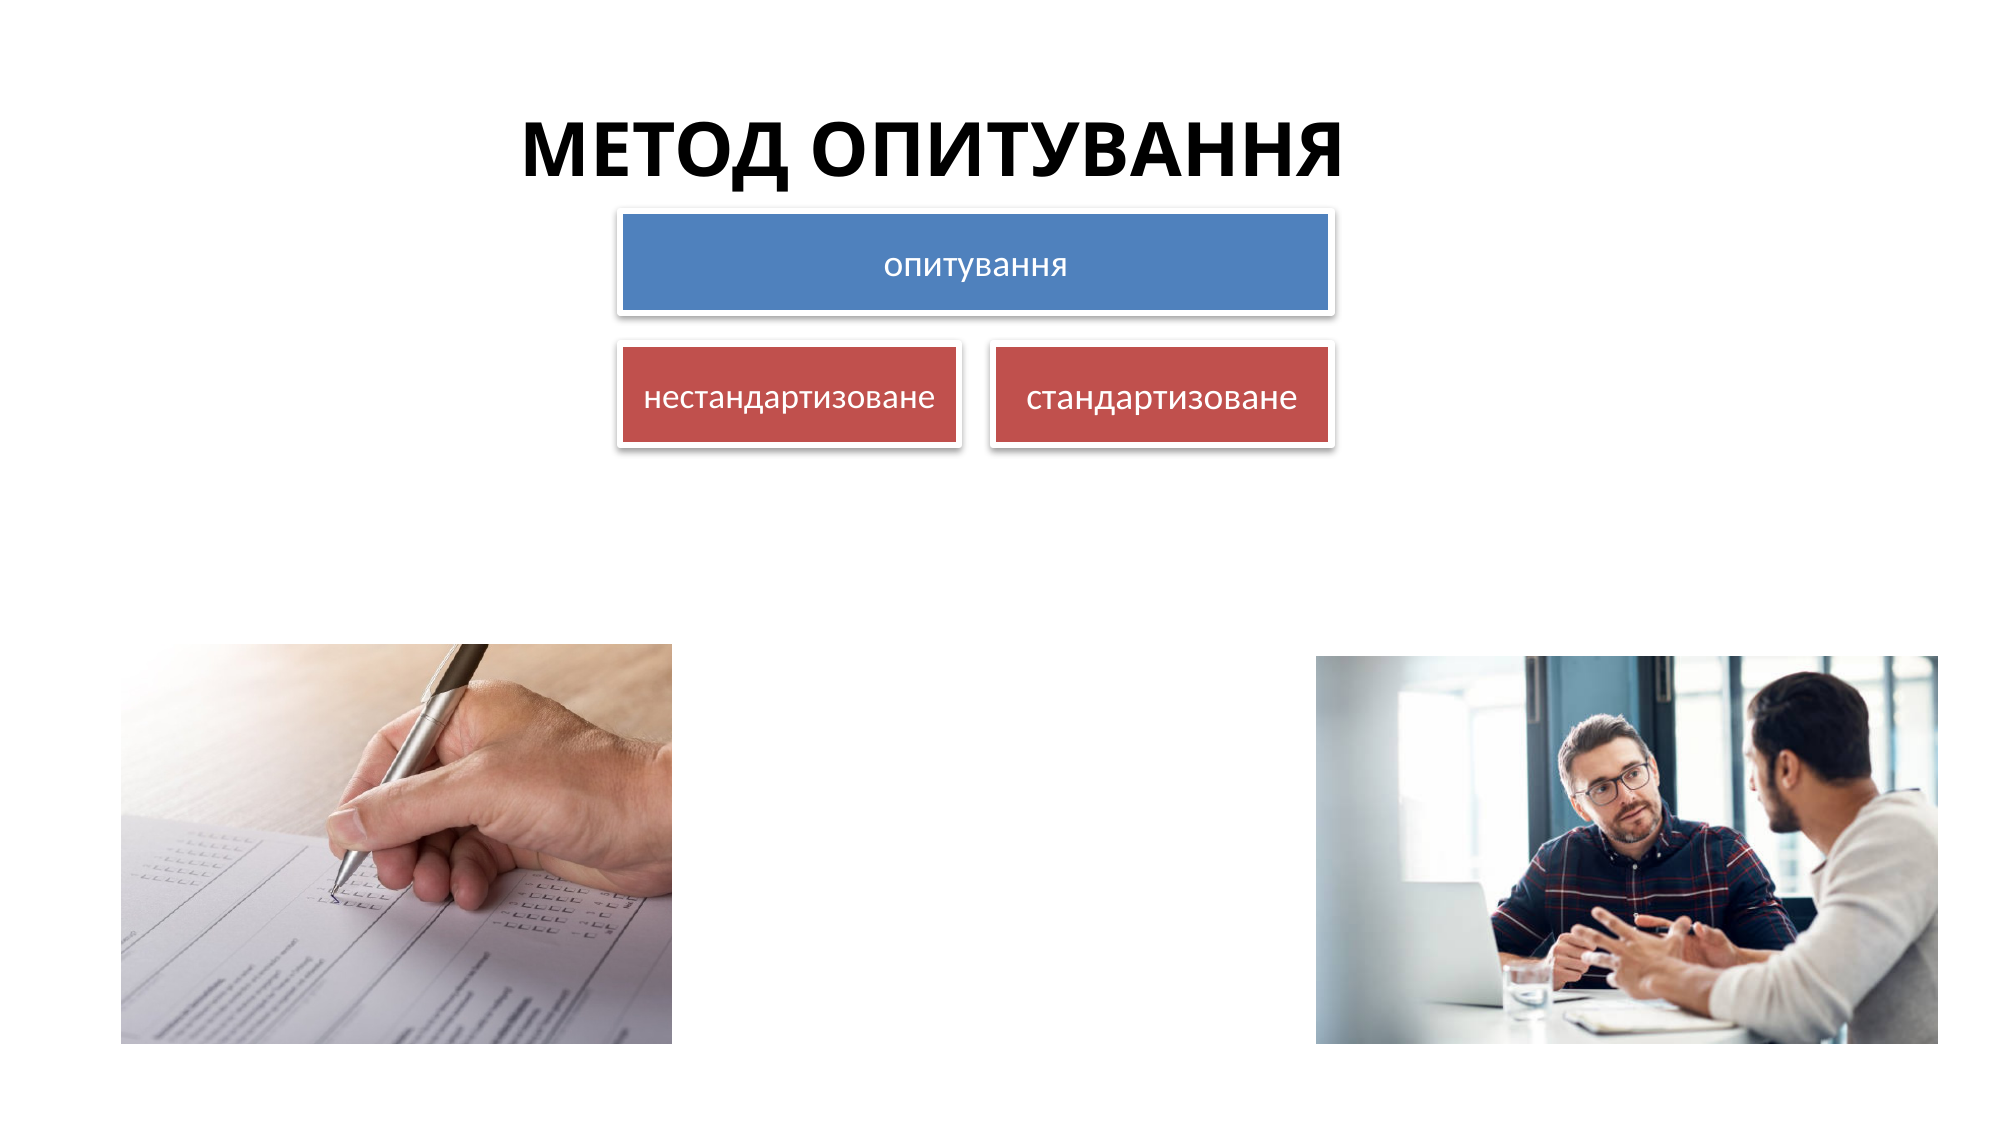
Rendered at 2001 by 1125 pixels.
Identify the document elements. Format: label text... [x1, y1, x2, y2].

picture [1316, 656, 1938, 1045]
text_box МЕТОД ОПИТУВАННЯ [285, 93, 1583, 259]
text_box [530, 210, 1421, 844]
picture [120, 644, 673, 1045]
